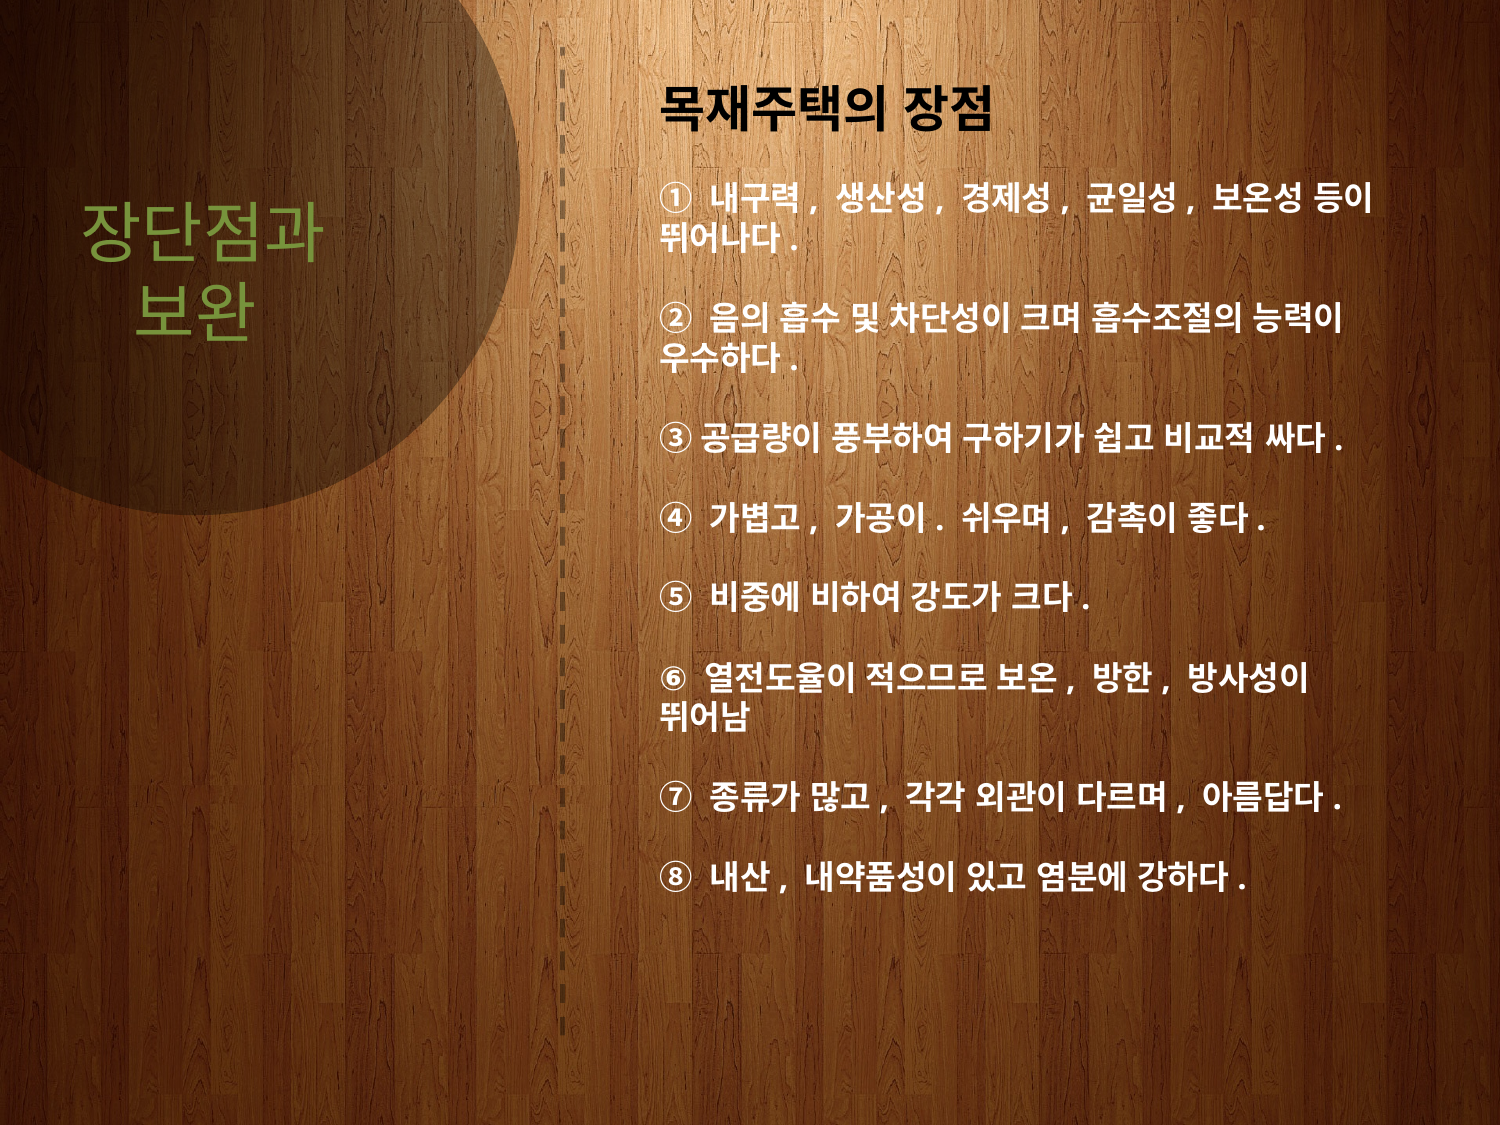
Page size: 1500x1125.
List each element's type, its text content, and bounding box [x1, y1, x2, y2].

text_box 목재주택의 장점 ① 내구력, 생산성, 경제성, 균일성, 보온성 등이 뛰어나다. ② 음의 흡수 및 차단성이 크며 흡수조절의 능력이 우수하다. ③공급량이 풍부하여 구하기가 쉽고 비교적 싸다. ④ 가볍고, 가공이. 쉬우며, 감촉이 좋다. ⑤ 비중에 비하여 강도가 크다. ⑥ 열전도율이 적으므로 보온, 방한, 방사성이 뛰어남 ⑦ 종류가 많고, 각각 외관이 다르며, 아름답다. ⑧ 내산, 내약품성이 있고 염분에 강하다. [644, 70, 1407, 944]
picture [0, 0, 1500, 1125]
text_box [597, 46, 1407, 103]
text_box PART 3 장단점과 보완 [0, 0, 523, 518]
